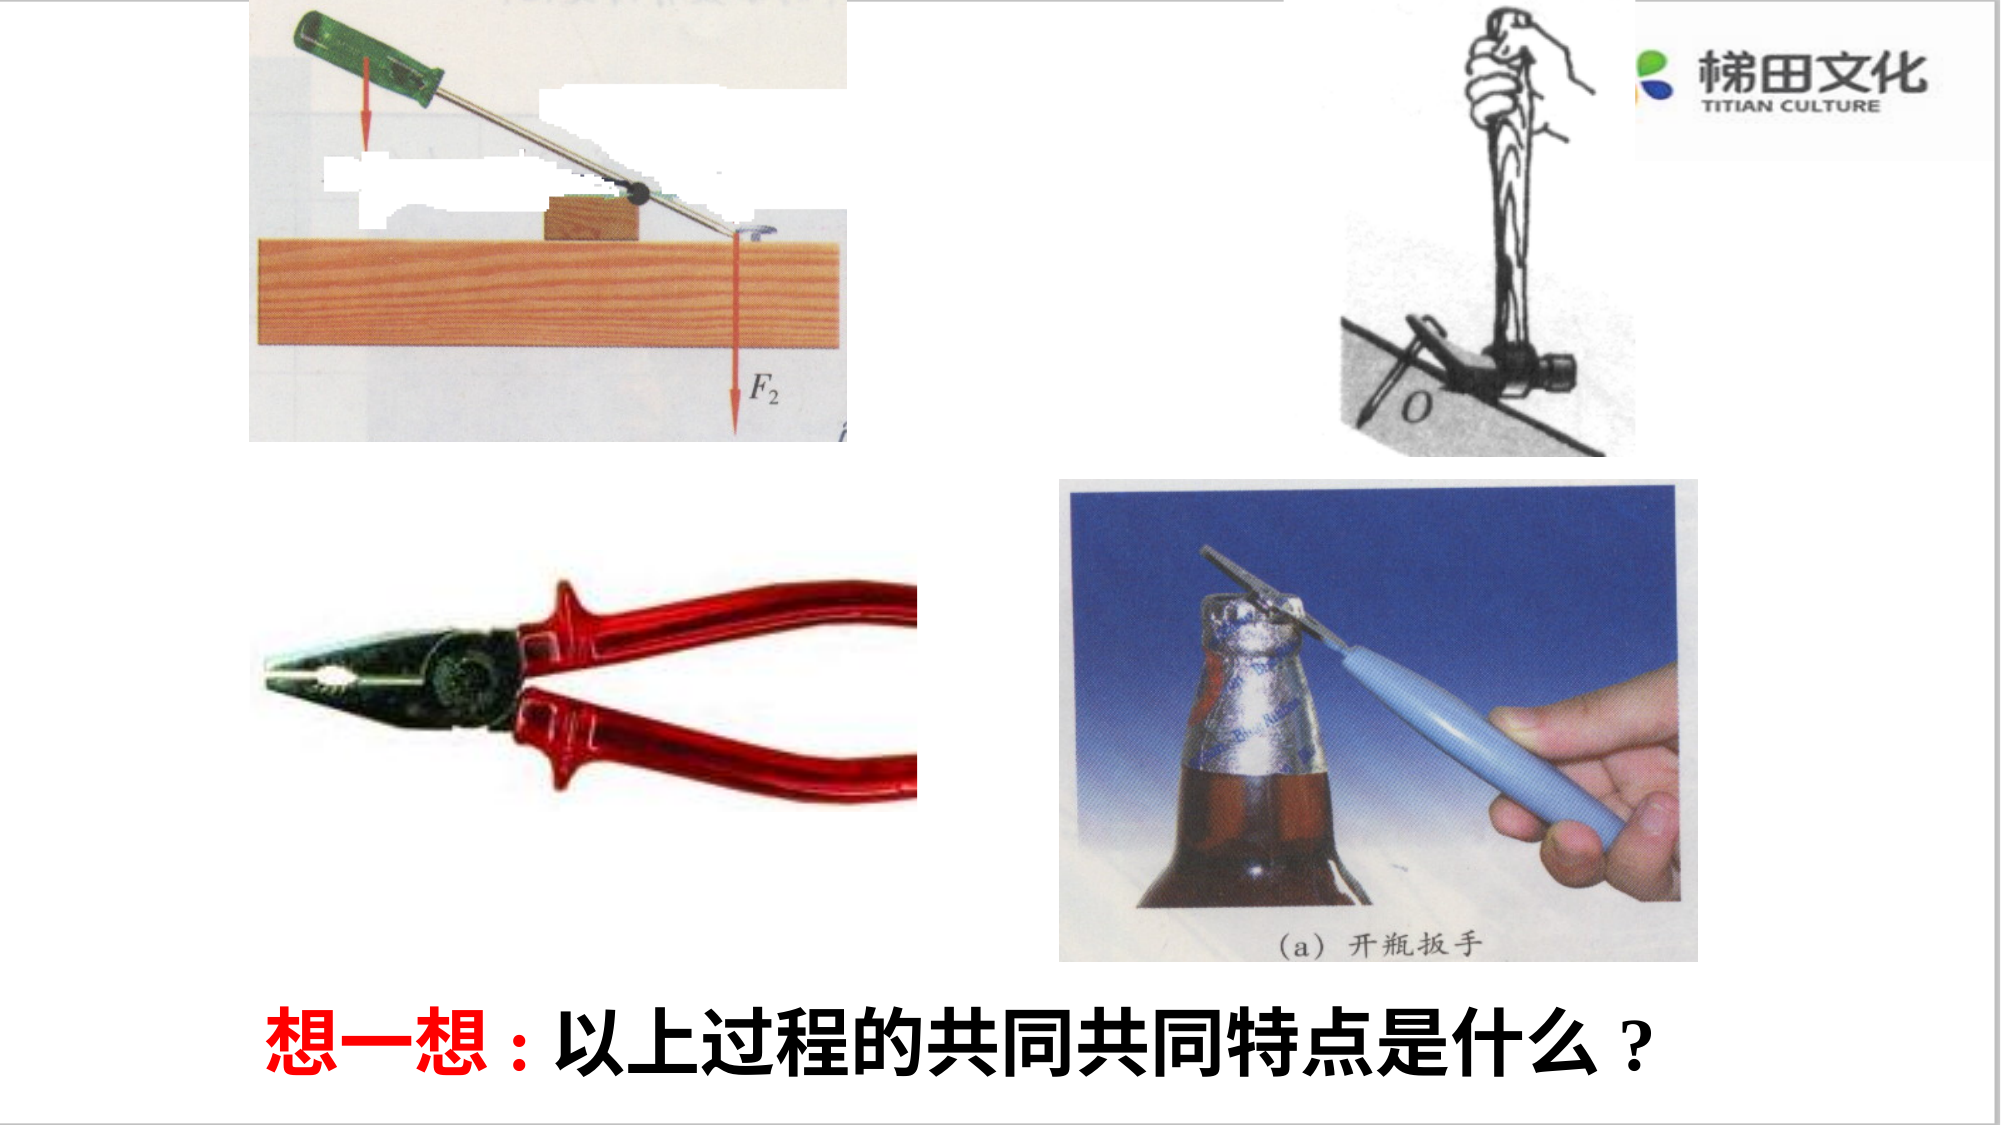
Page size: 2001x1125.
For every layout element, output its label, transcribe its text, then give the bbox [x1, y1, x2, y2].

text_box 想一想:以上过程的共同共同特点是什么? [249, 987, 1804, 1093]
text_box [249, 0, 847, 442]
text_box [1058, 479, 1698, 962]
picture [0, 0, 2001, 1125]
